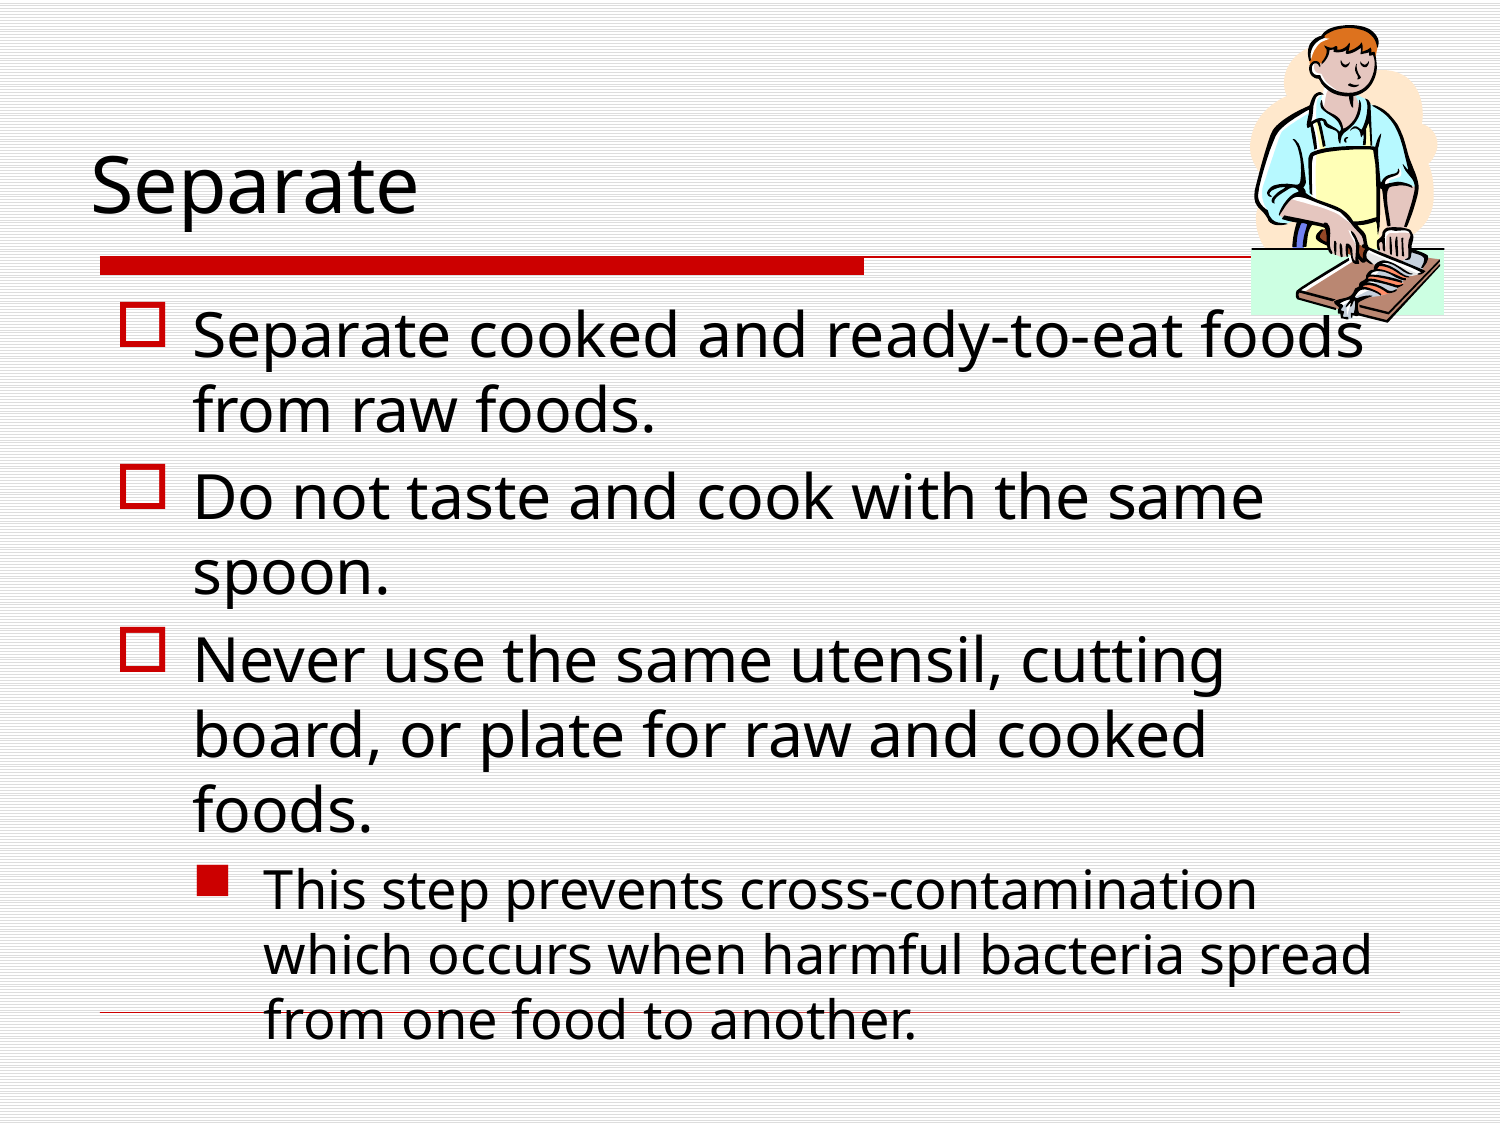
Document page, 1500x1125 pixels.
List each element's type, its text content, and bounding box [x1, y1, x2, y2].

picture [1249, 24, 1445, 323]
title Separate [74, 37, 1244, 238]
list Separate cooked and ready-to-eat foods from raw foods. Do not taste and cook with the same spoon. Never use the same utensil, cutting board, or plate for raw and cooked foods. This step prevents cross-contamination which occurs when harmful bacteria spread from one food to another. [99, 287, 1413, 988]
